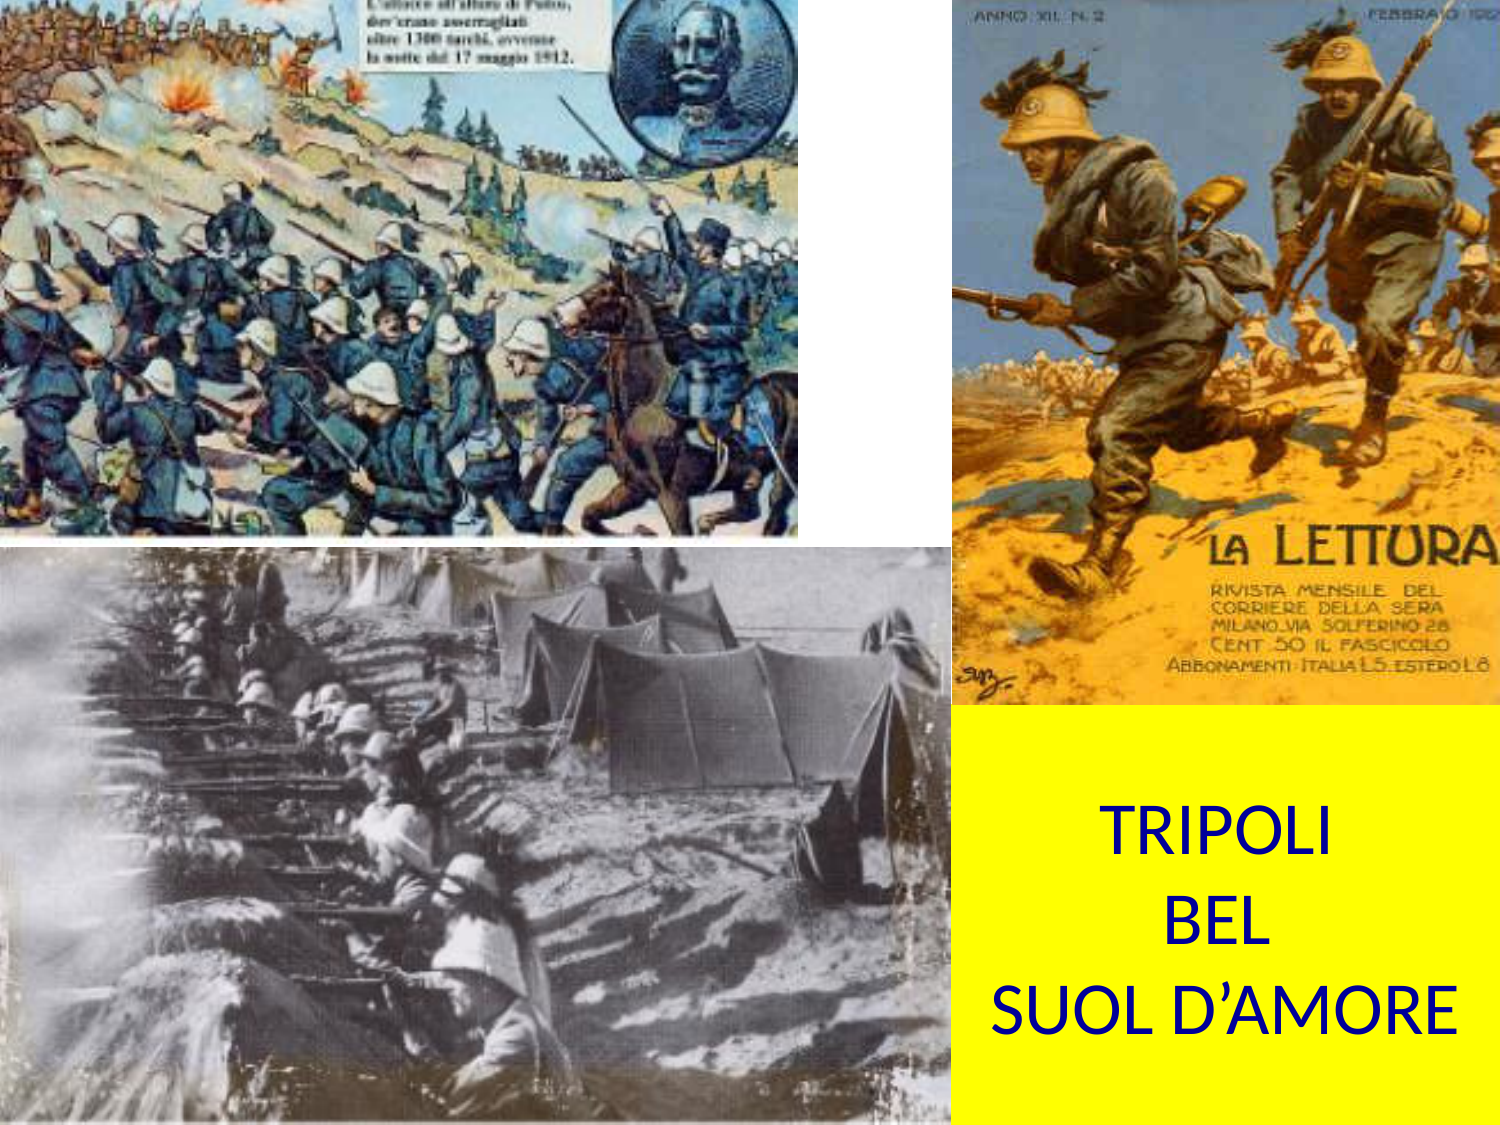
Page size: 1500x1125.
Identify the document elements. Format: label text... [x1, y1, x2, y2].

picture [952, 0, 1500, 705]
picture [0, 0, 798, 544]
title TRIPOLI BEL SUOL D’AMORE [956, 712, 1500, 1125]
picture [0, 547, 951, 1125]
